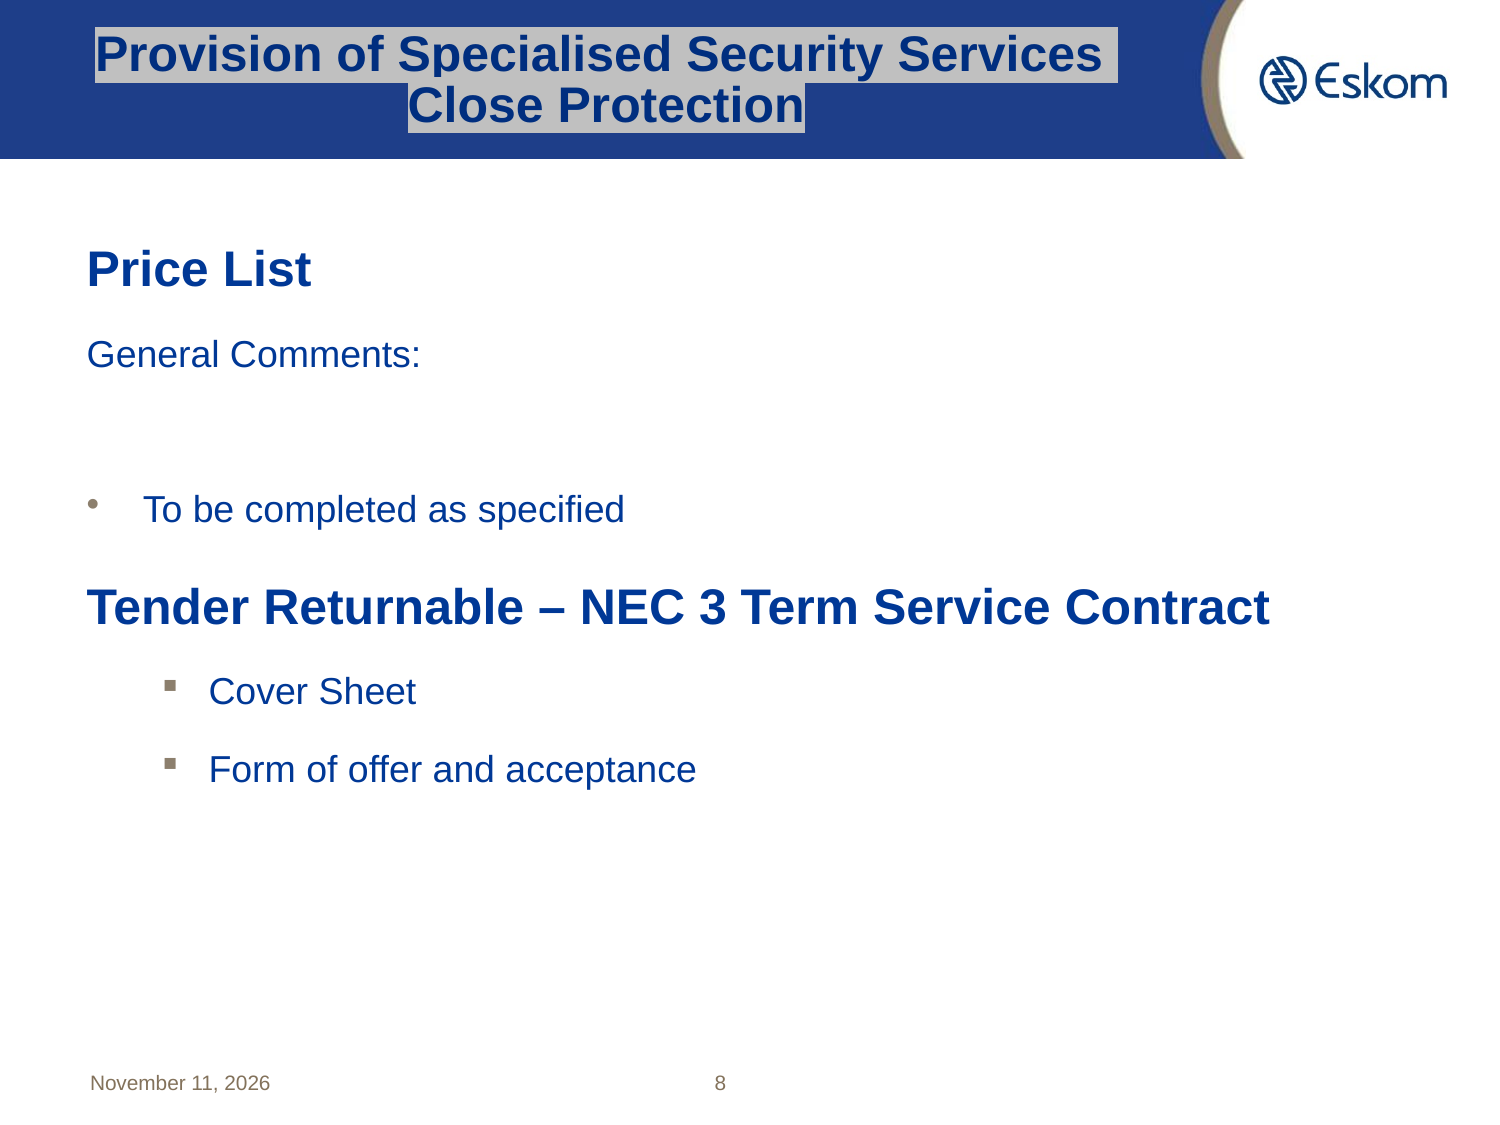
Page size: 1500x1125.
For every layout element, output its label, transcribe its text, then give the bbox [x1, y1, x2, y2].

slide_number 8 [643, 1058, 798, 1103]
title Provision of Specialised Security Services Close Protection [71, 27, 1142, 137]
picture [0, 0, 1246, 159]
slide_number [75, 1058, 361, 1103]
list Price List General Comments: To be completed as specified Tender Returnable – NEC 3 Term Service Contract Cover Sheet Form of offer and acceptance [71, 235, 1447, 1064]
picture [1257, 55, 1450, 105]
